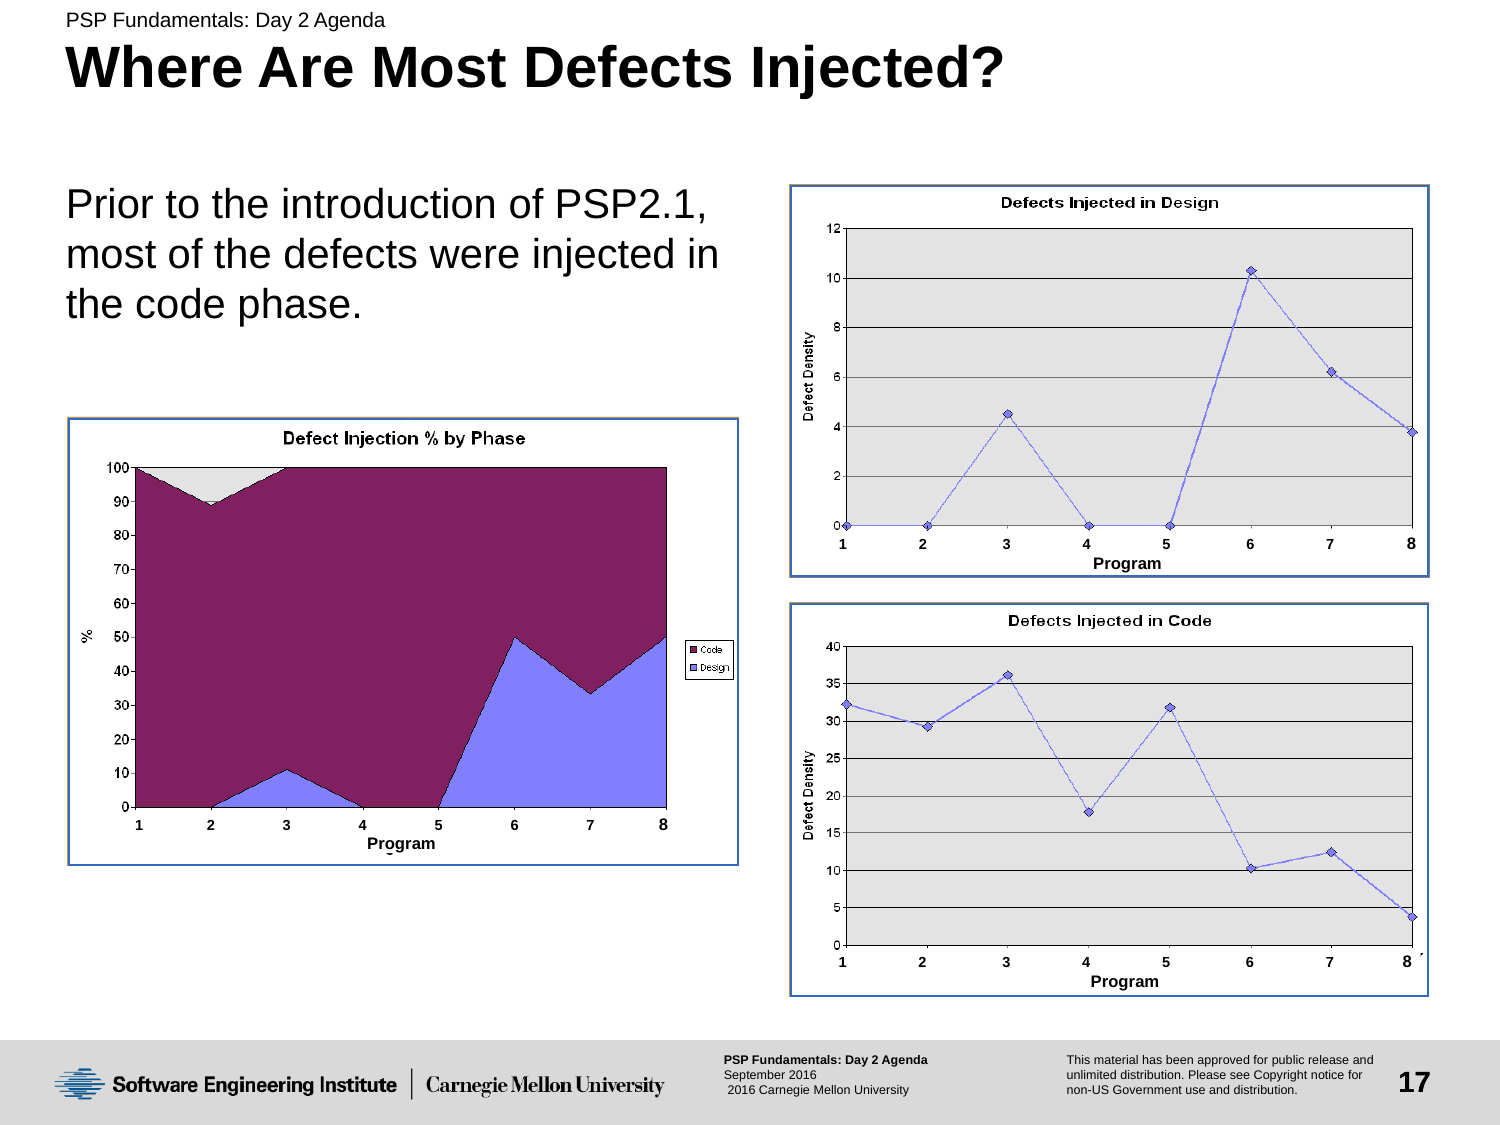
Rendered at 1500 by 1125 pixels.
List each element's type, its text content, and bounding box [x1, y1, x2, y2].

list Prior to the introduction of PSP2.1, most of the defects were injected in the code phase. [65, 176, 738, 891]
picture [46, 1061, 673, 1104]
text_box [789, 184, 1430, 578]
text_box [789, 602, 1429, 998]
title Where Are Most Defects Injected? [65, 37, 1430, 148]
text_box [67, 416, 739, 866]
